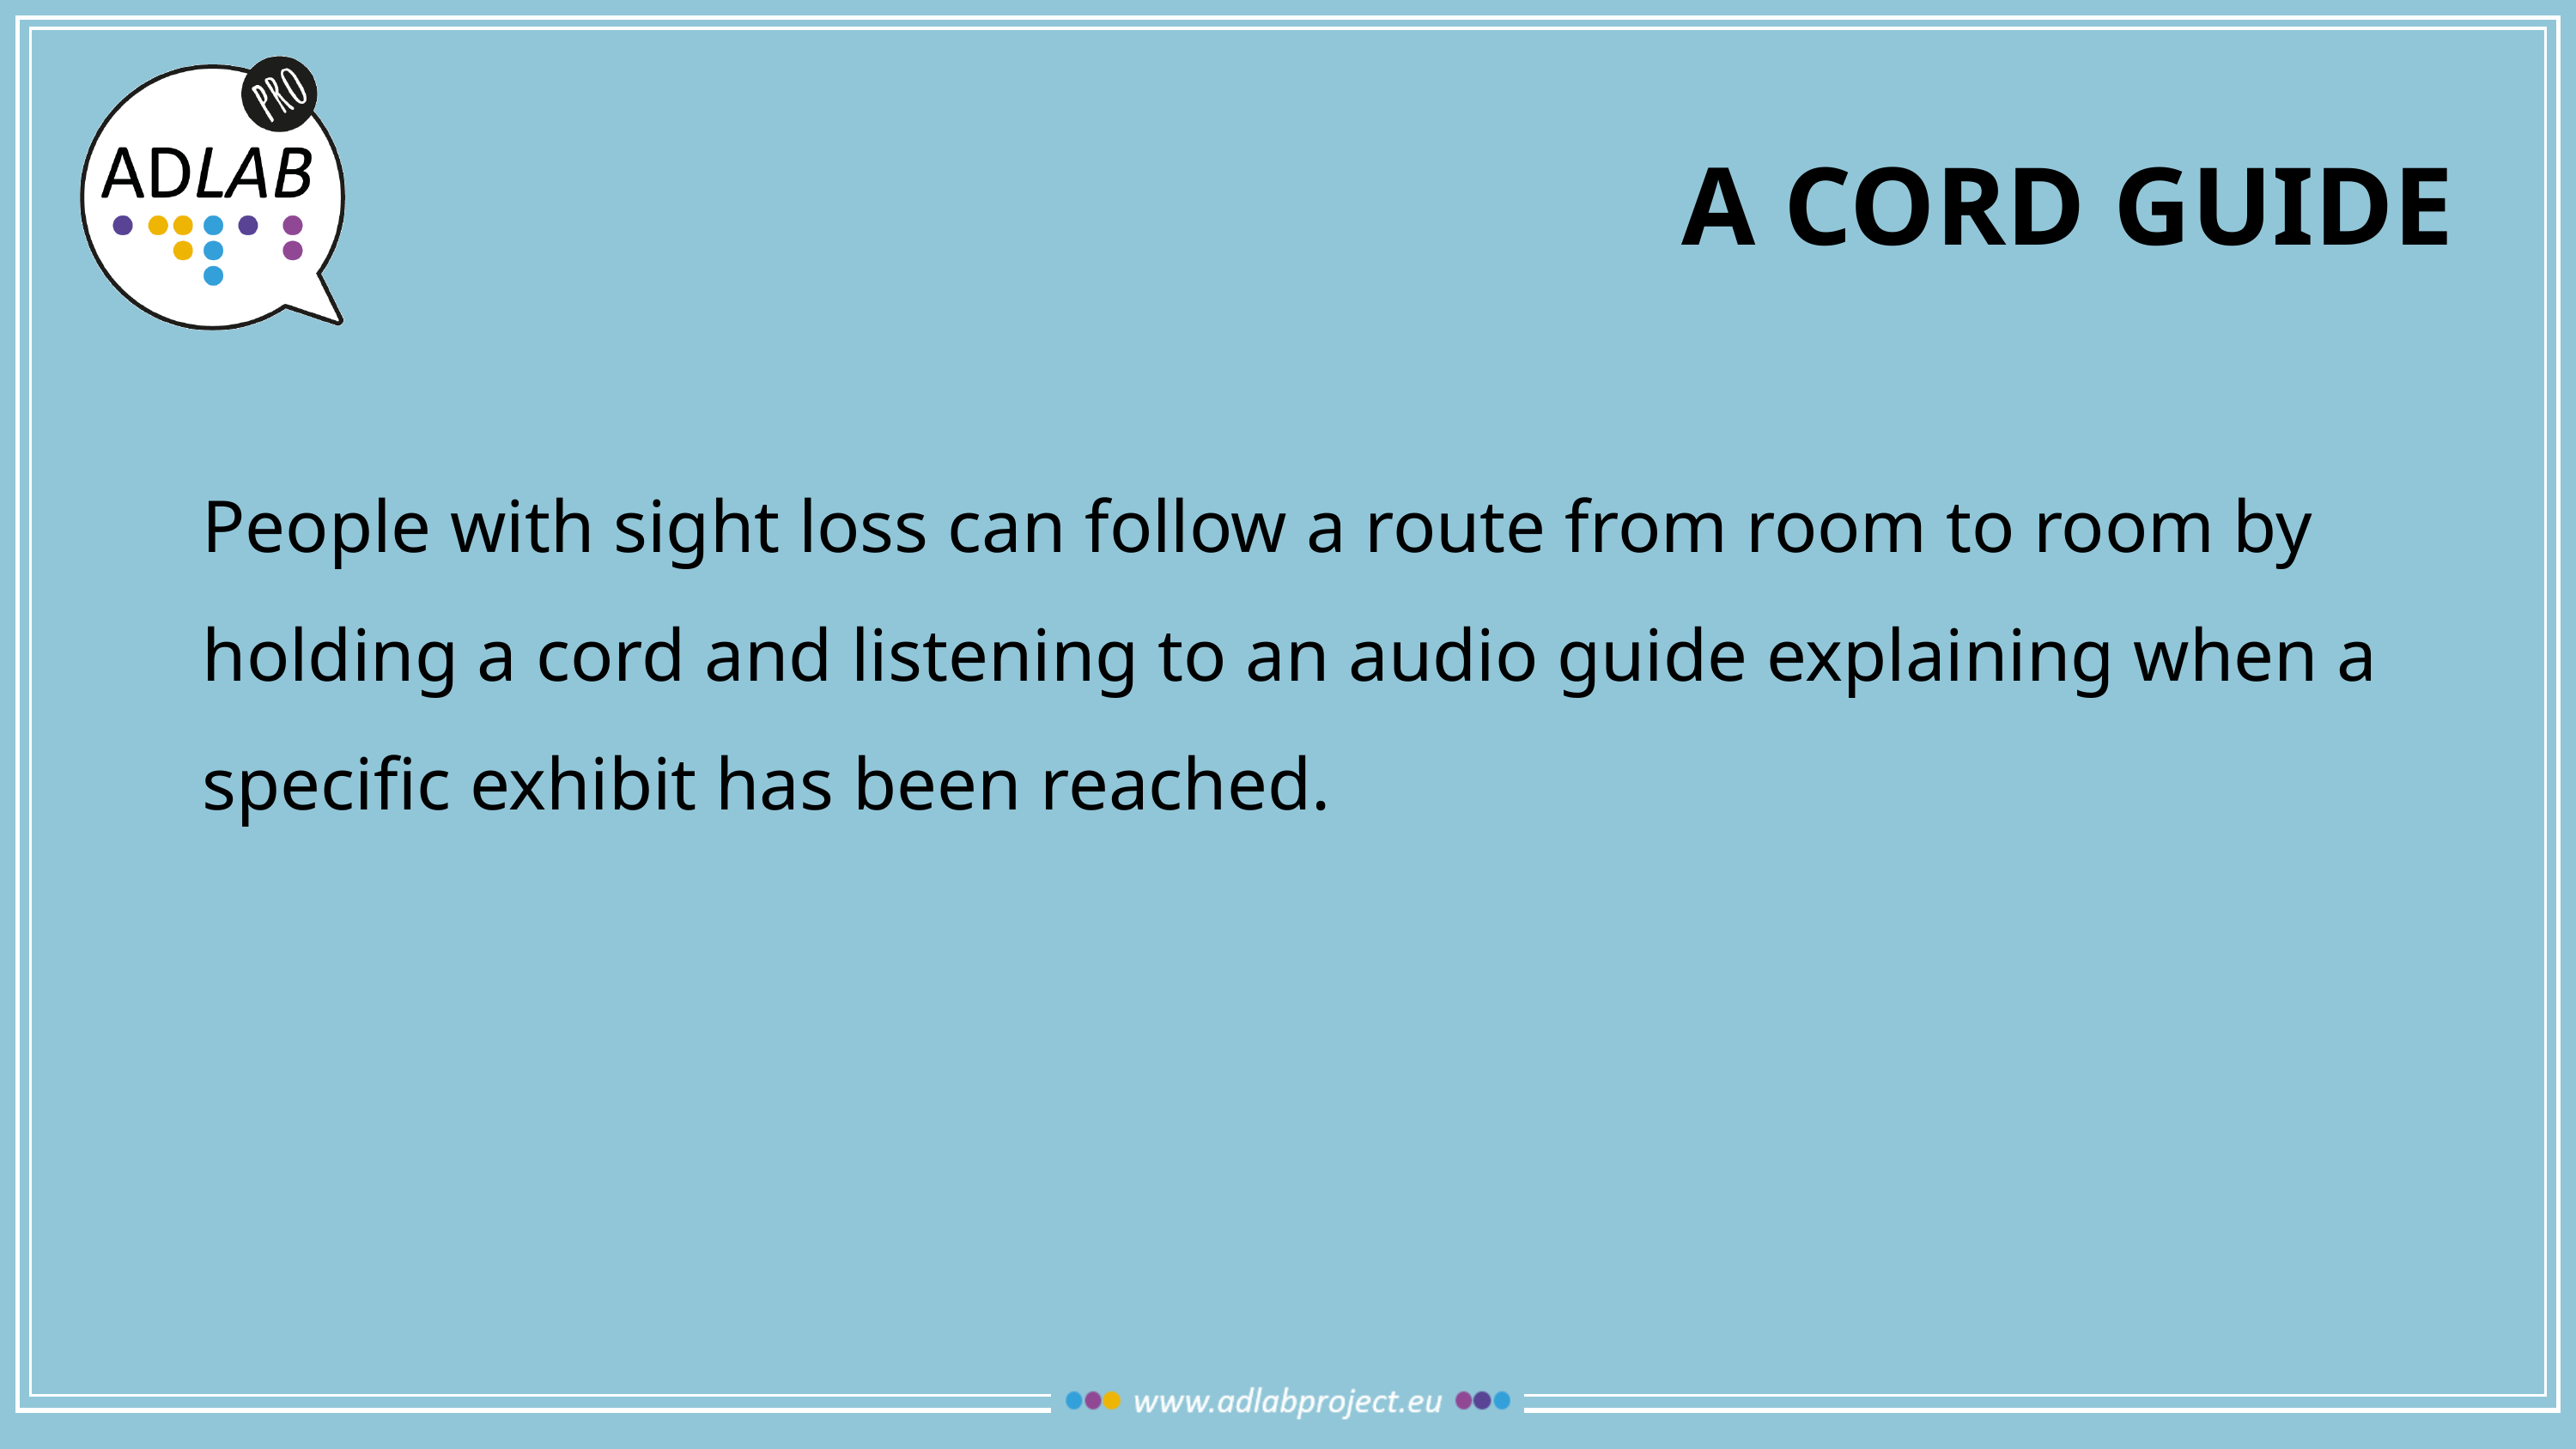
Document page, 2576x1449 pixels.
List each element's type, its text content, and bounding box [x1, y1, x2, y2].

title A cord guide [384, 70, 2467, 351]
list People with sight loss can follow a route from room to room by holding a cord and listening to an audio guide explaining when a specific exhibit has been reached. [150, 431, 2467, 1087]
picture [1051, 1378, 1524, 1429]
picture [72, 49, 353, 330]
